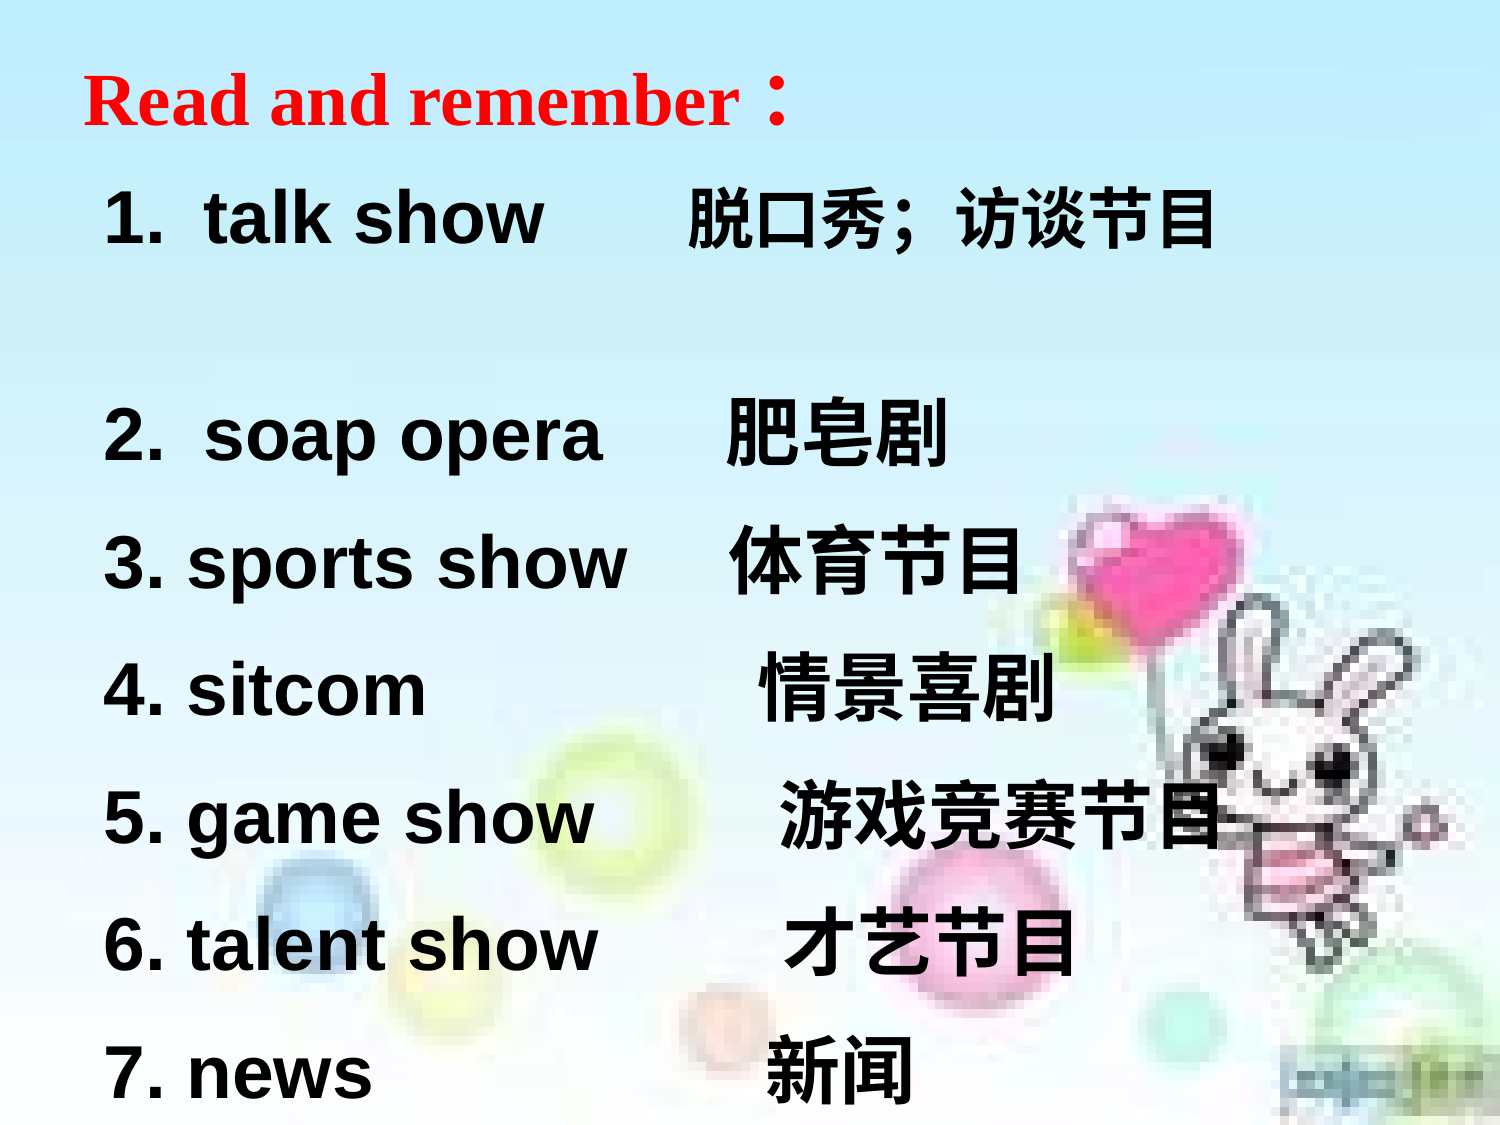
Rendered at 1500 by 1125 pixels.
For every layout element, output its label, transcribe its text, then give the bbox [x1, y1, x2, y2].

text_box talk show 脱口秀；访谈节目 soap opera 肥皂剧 3. sports show 体育节目 4. sitcom 情景喜剧 5. game show 游戏竞赛节目 6. talent show 才艺节目 7. news 新闻 [88, 160, 1364, 1121]
picture [0, 0, 1500, 1125]
text_box Read and remember： [69, 42, 849, 148]
